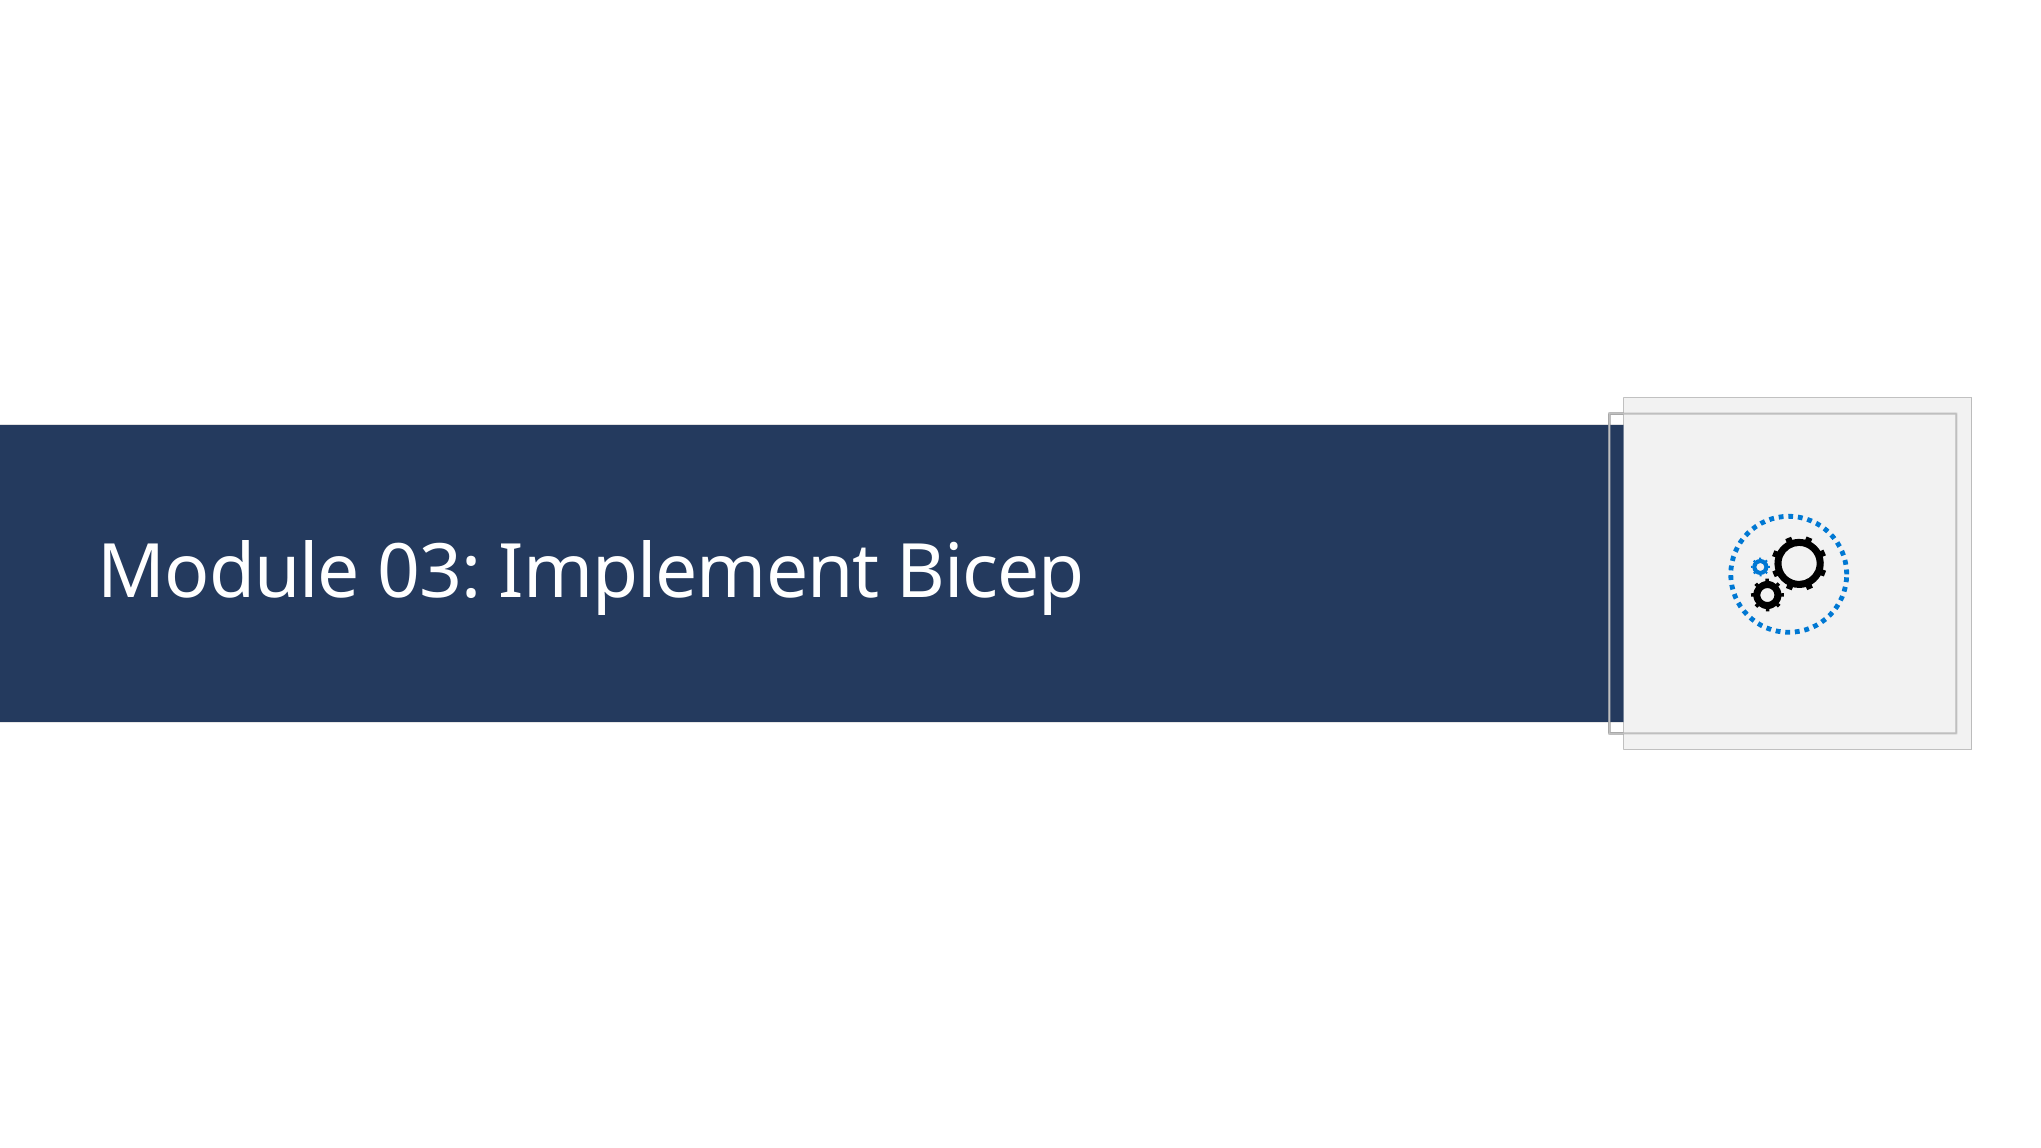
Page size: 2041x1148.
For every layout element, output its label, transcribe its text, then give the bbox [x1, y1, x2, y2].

title Module 03: Implement Bicep [97, 477, 1586, 670]
picture [0, 0, 2041, 1148]
